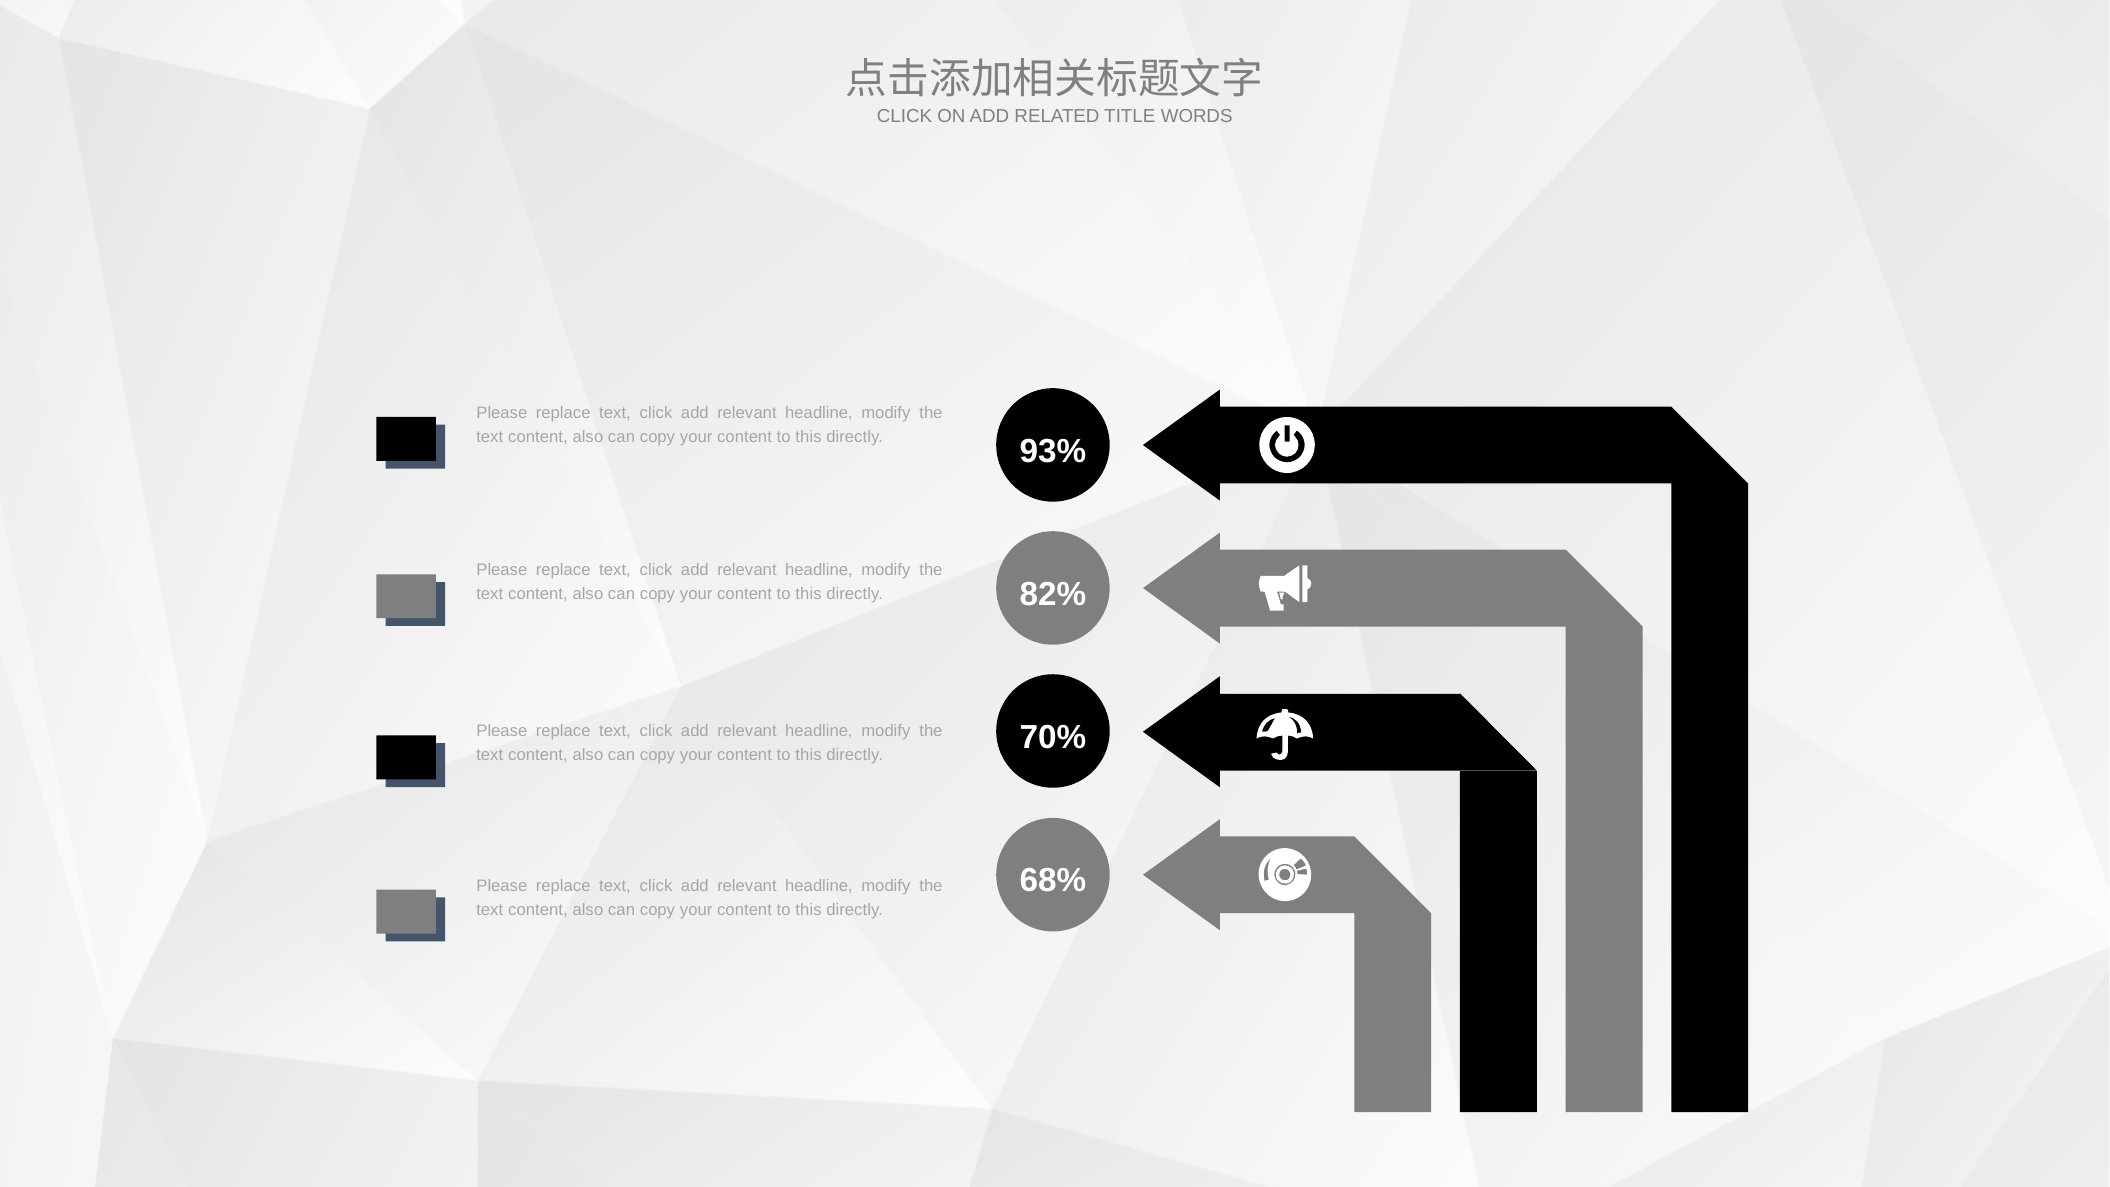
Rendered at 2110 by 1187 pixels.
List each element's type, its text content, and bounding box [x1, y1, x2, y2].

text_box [376, 735, 446, 788]
text_box Please replace text, click add relevant headline, modify the text content, also can copy your content to this directly. [461, 390, 959, 453]
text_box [376, 889, 446, 942]
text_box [996, 817, 1110, 932]
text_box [996, 388, 1110, 502]
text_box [996, 674, 1110, 788]
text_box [1142, 819, 1432, 1112]
picture [0, 0, 2110, 1187]
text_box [376, 574, 446, 626]
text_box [376, 416, 446, 469]
text_box 点击添加相关标题文字 [803, 44, 1307, 107]
text_box Please replace text, click add relevant headline, modify the text content, also can copy your content to this directly. [461, 863, 959, 926]
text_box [996, 531, 1110, 645]
text_box Please replace text, click add relevant headline, modify the text content, also can copy your content to this directly. [461, 547, 959, 611]
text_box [1142, 389, 1749, 1112]
text_box CLICK ON ADD RELATED TITLE WORDS [852, 95, 1257, 130]
text_box Please replace text, click add relevant headline, modify the text content, also can copy your content to this directly. [461, 708, 959, 772]
